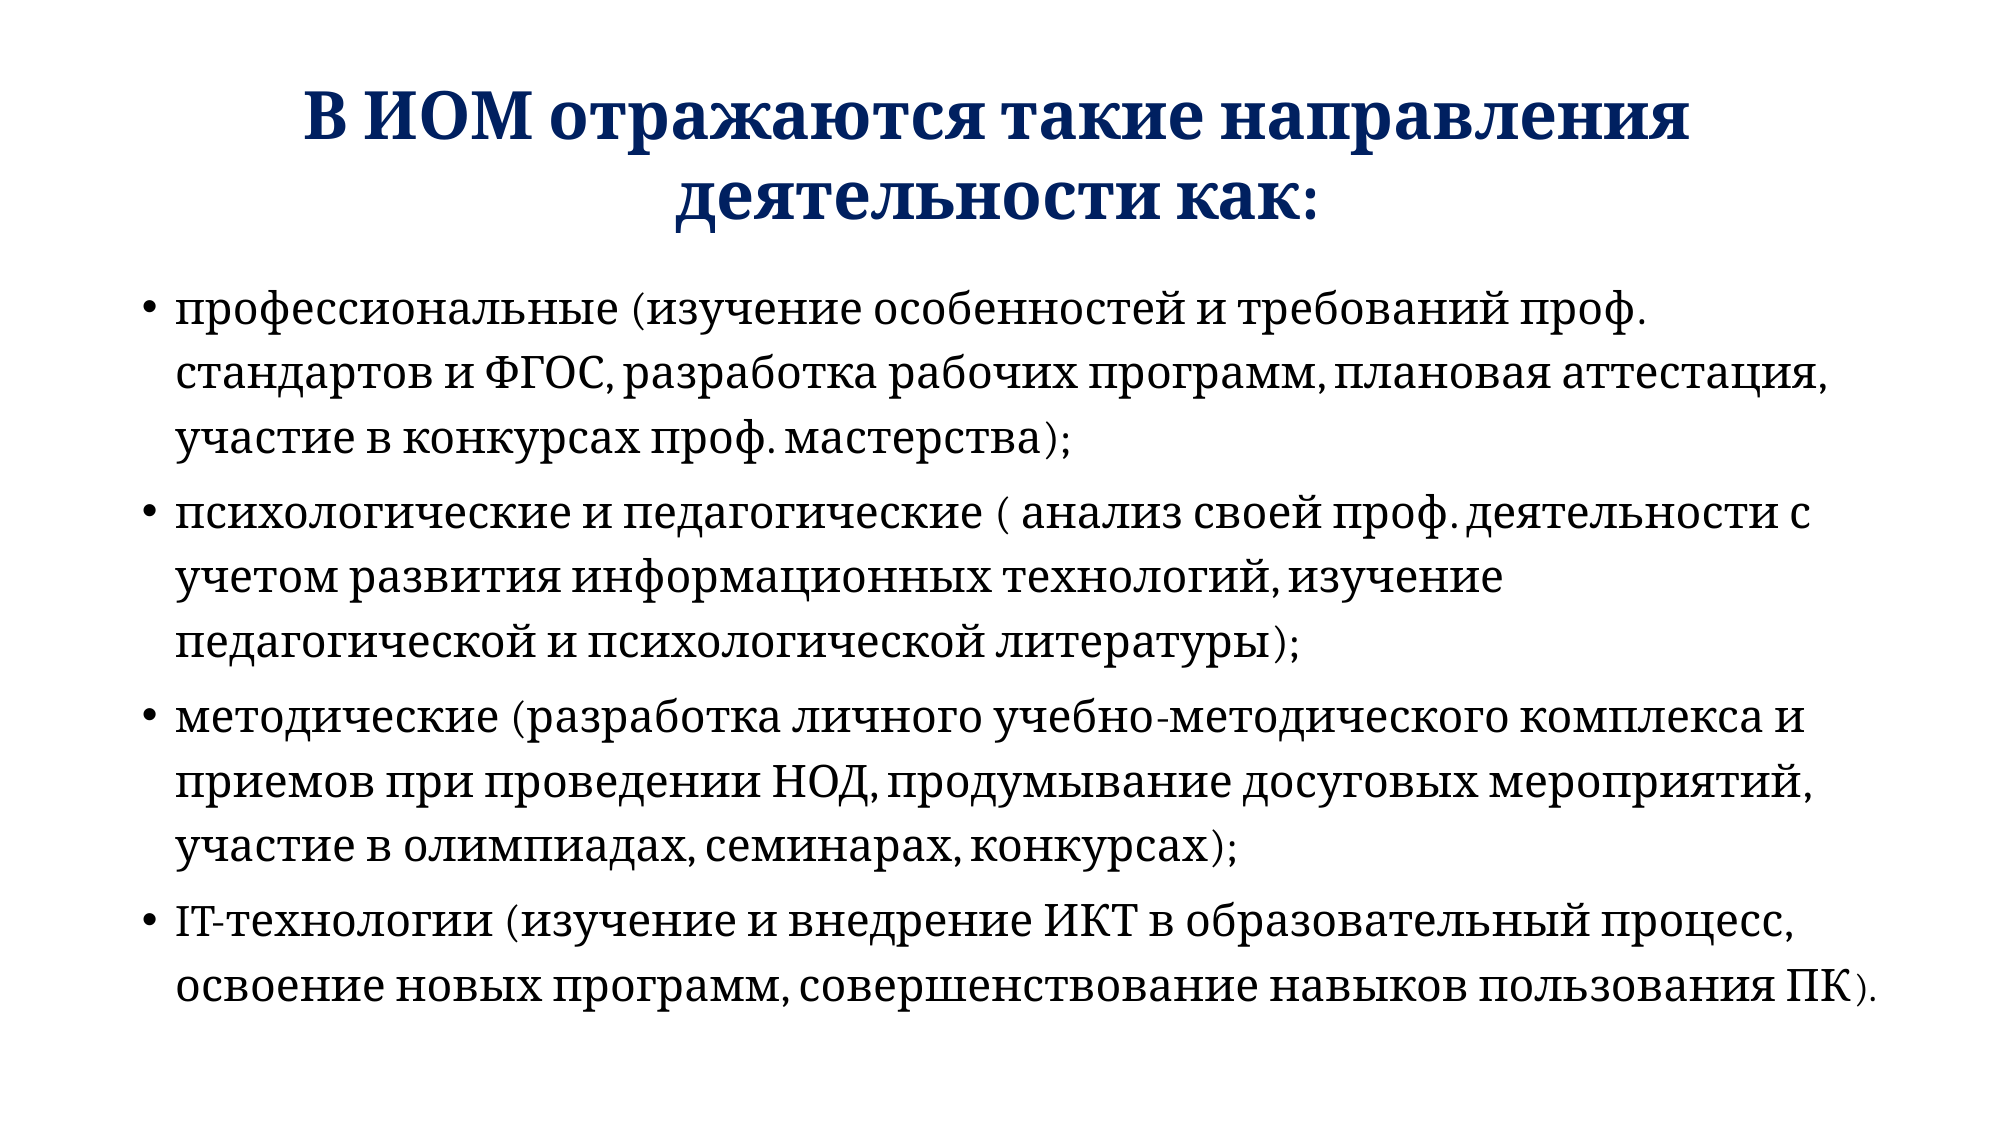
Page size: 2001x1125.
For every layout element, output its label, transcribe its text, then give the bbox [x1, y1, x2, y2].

list профессиональные (изучение особенностей и требований проф. стандартов и ФГОС, разработка рабочих программ, плановая аттестация, участие в конкурсах проф. мастерства); психологические и педагогические ( анализ своей проф. деятельности с учетом развития информационных технологий, изучение педагогической и психологической литературы); методические (разработка личного учебно-методического комплекса и приемов при проведении НОД, продумывание досуговых мероприятий, участие в олимпиадах, семинарах, конкурсах); IT-технологии (изучение и внедрение ИКТ в образовательный процесс, освоение новых программ, совершенствование навыков пользования ПК). [126, 260, 1894, 1054]
text_box В ИОМ отражаются такие направления деятельности как: [125, 86, 1872, 246]
